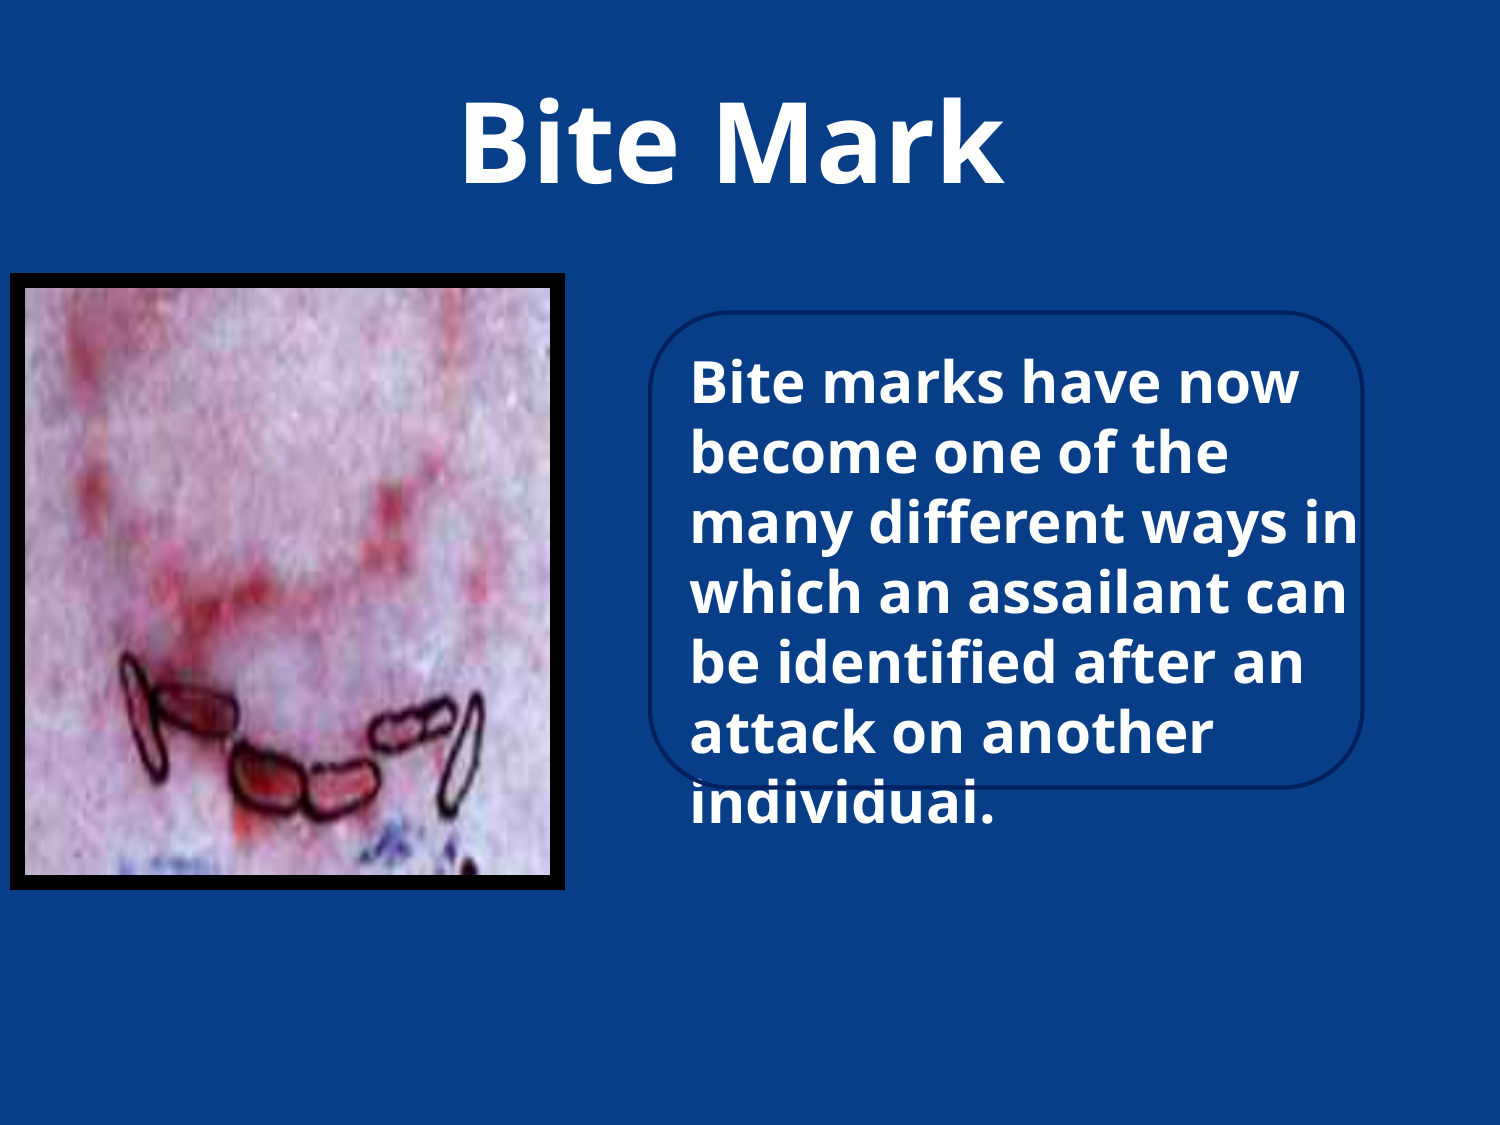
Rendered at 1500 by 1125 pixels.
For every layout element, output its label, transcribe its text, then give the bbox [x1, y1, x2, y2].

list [24, 287, 551, 876]
text_box Bite marks have now become one of the many different ways in which an assailant can be identified after an attack on another individual. [675, 337, 1400, 933]
title Bite Mark [37, 45, 1425, 233]
text_box [647, 310, 1365, 790]
